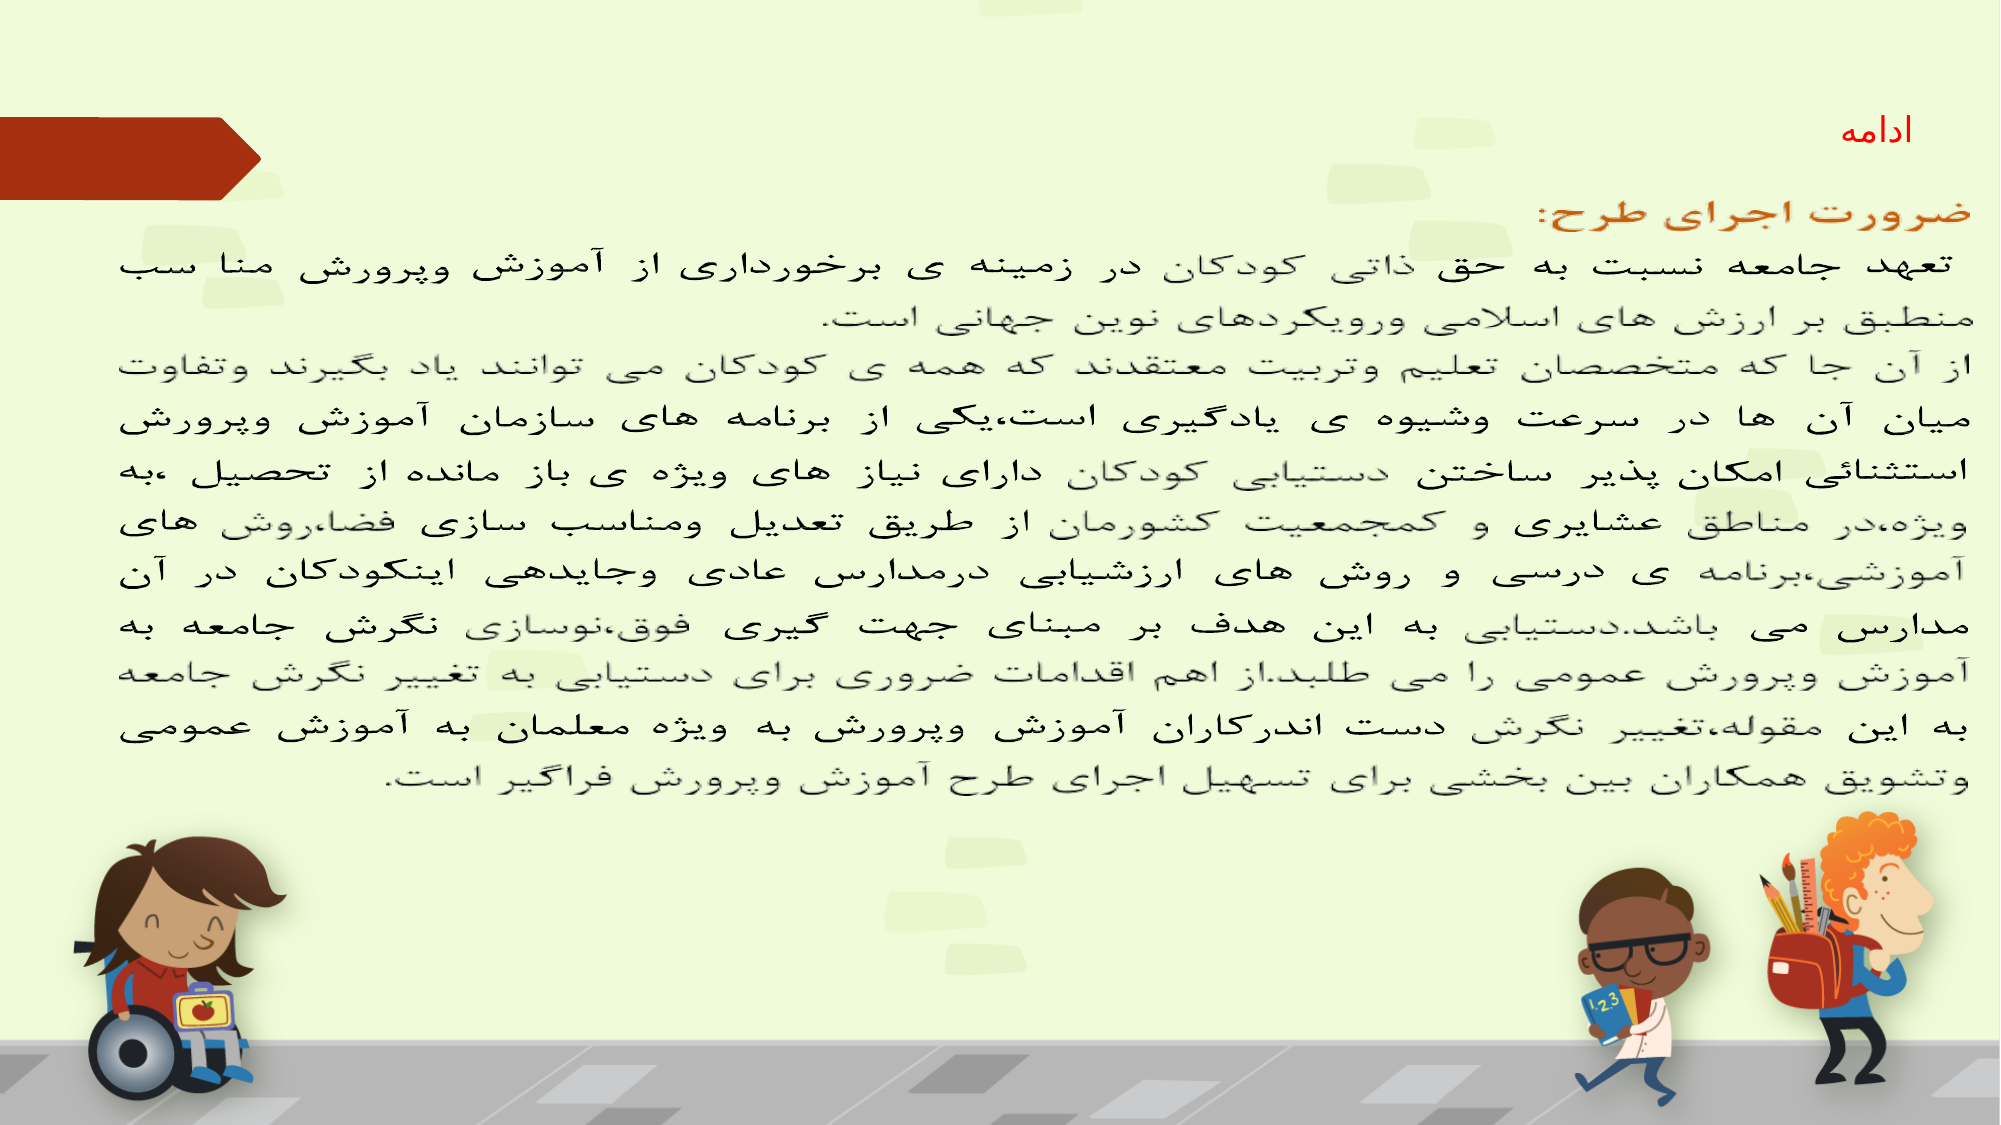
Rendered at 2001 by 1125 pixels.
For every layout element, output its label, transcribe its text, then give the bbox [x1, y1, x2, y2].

picture [0, 0, 2000, 1125]
text_box ادامه [1712, 99, 1938, 158]
